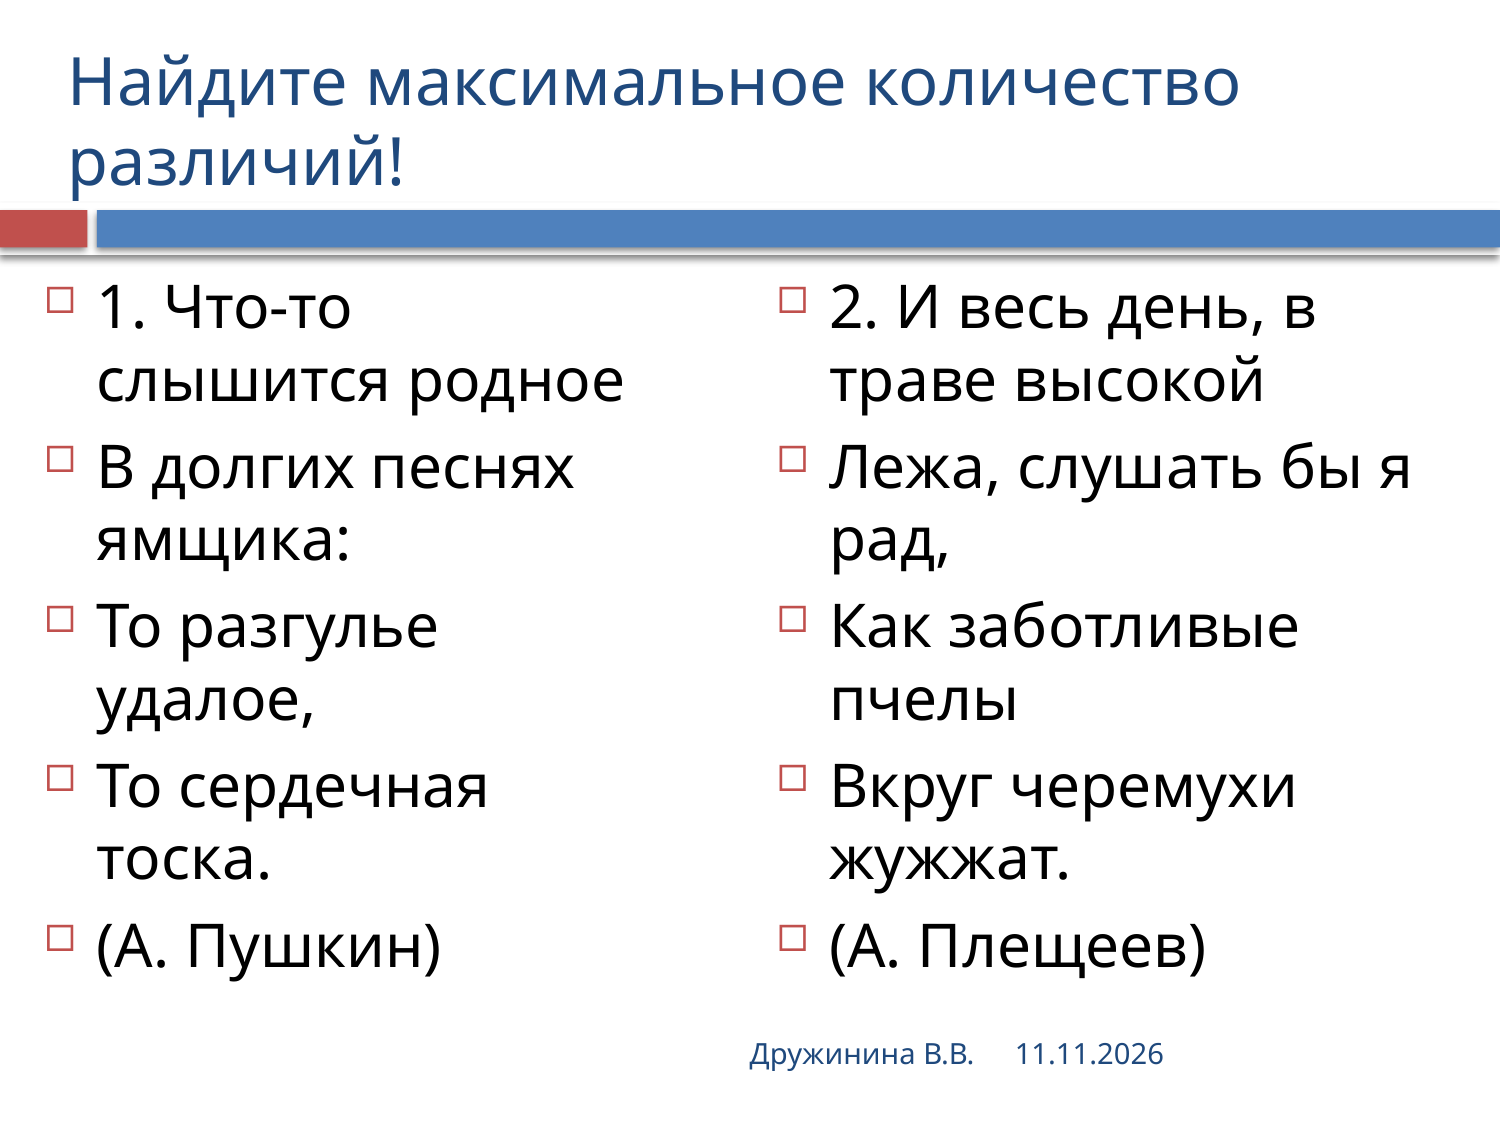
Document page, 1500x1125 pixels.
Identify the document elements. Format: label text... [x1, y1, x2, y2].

footer Дружинина В.В. [99, 1024, 990, 1085]
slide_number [999, 1025, 1438, 1085]
title Найдите максимальное количество различий! [53, 37, 1438, 200]
list 2. И весь день, в траве высокой Лежа, слушать бы я рад, Как заботливые пчелы Вкруг черемухи жужжат. (А. Плещеев) [761, 260, 1471, 1011]
list 1. Что-то слышится родное В долгих песнях ямщика: То разгулье удалое, То сердечная тоска. (А. Пушкин) [29, 260, 668, 1011]
